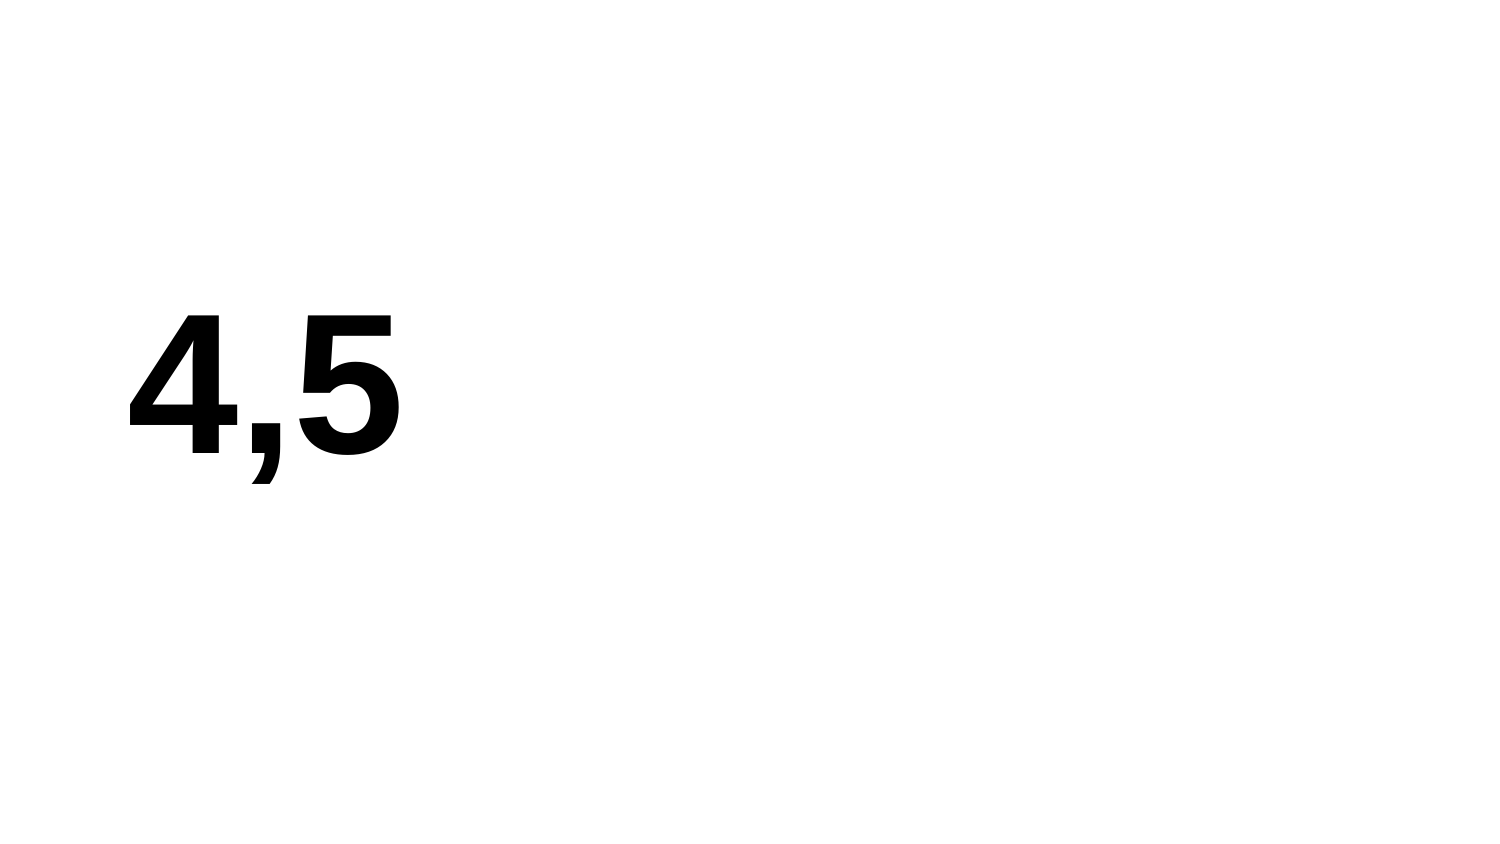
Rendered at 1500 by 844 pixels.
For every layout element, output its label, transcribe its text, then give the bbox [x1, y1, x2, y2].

text_box 4,5 [112, 235, 1388, 509]
